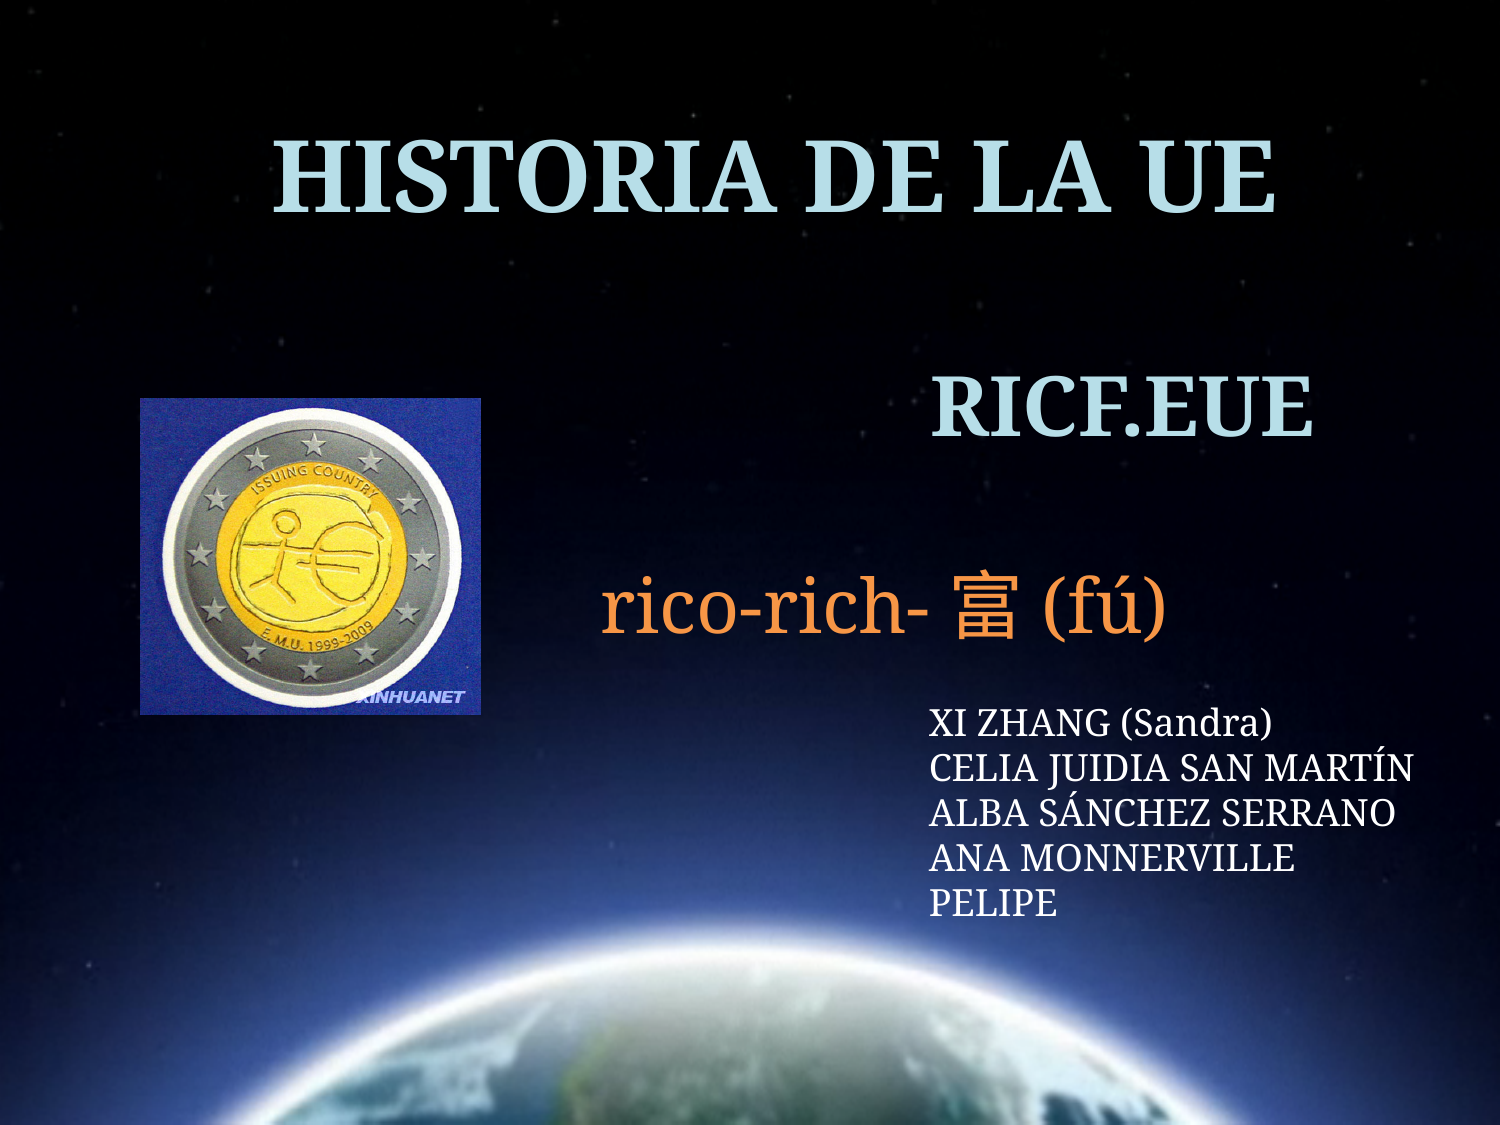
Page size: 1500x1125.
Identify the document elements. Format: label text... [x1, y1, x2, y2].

picture [0, 0, 1500, 1125]
text_box XI ZHANG (Sandra) CELIA JUIDIA SAN MARTÍN ALBA SÁNCHEZ SERRANO ANA MONNERVILLE PELIPE [913, 691, 1500, 932]
text_box Historia de la ue ricf.eue [128, 105, 1423, 539]
text_box rico-rich-富(fú) [585, 550, 1325, 656]
